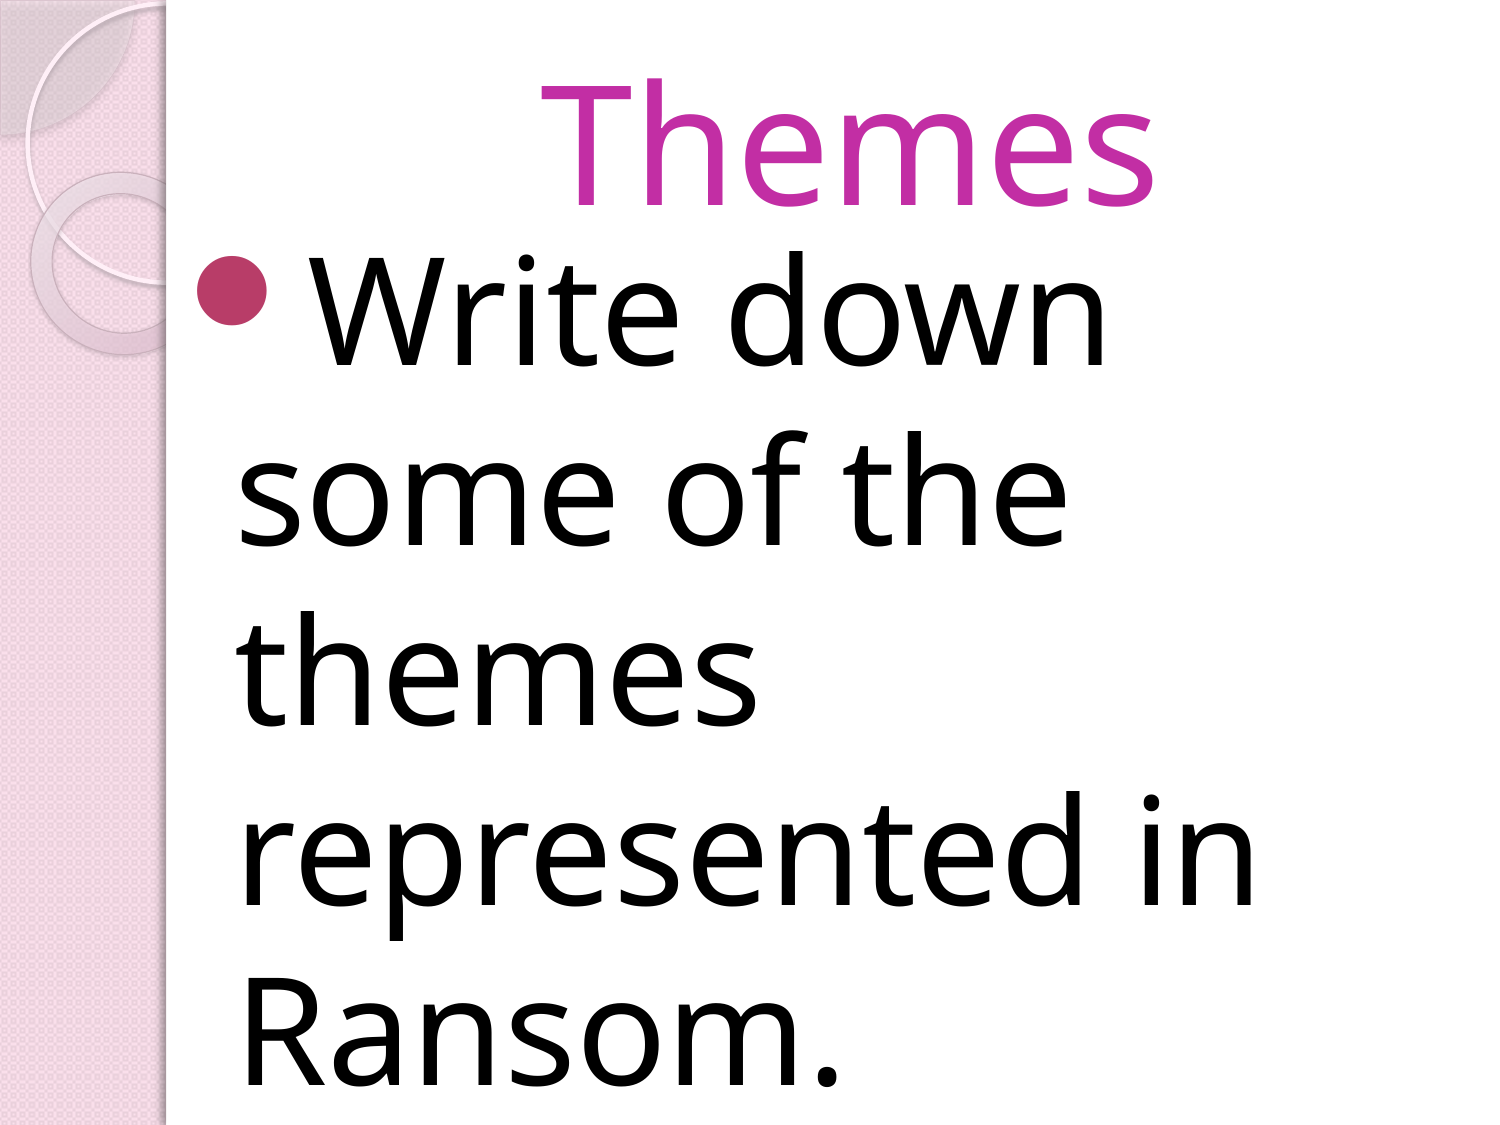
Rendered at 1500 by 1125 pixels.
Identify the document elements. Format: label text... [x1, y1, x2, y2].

title Themes [235, 45, 1466, 208]
list Write down some of the themes represented in Ransom. [159, 208, 1466, 1025]
